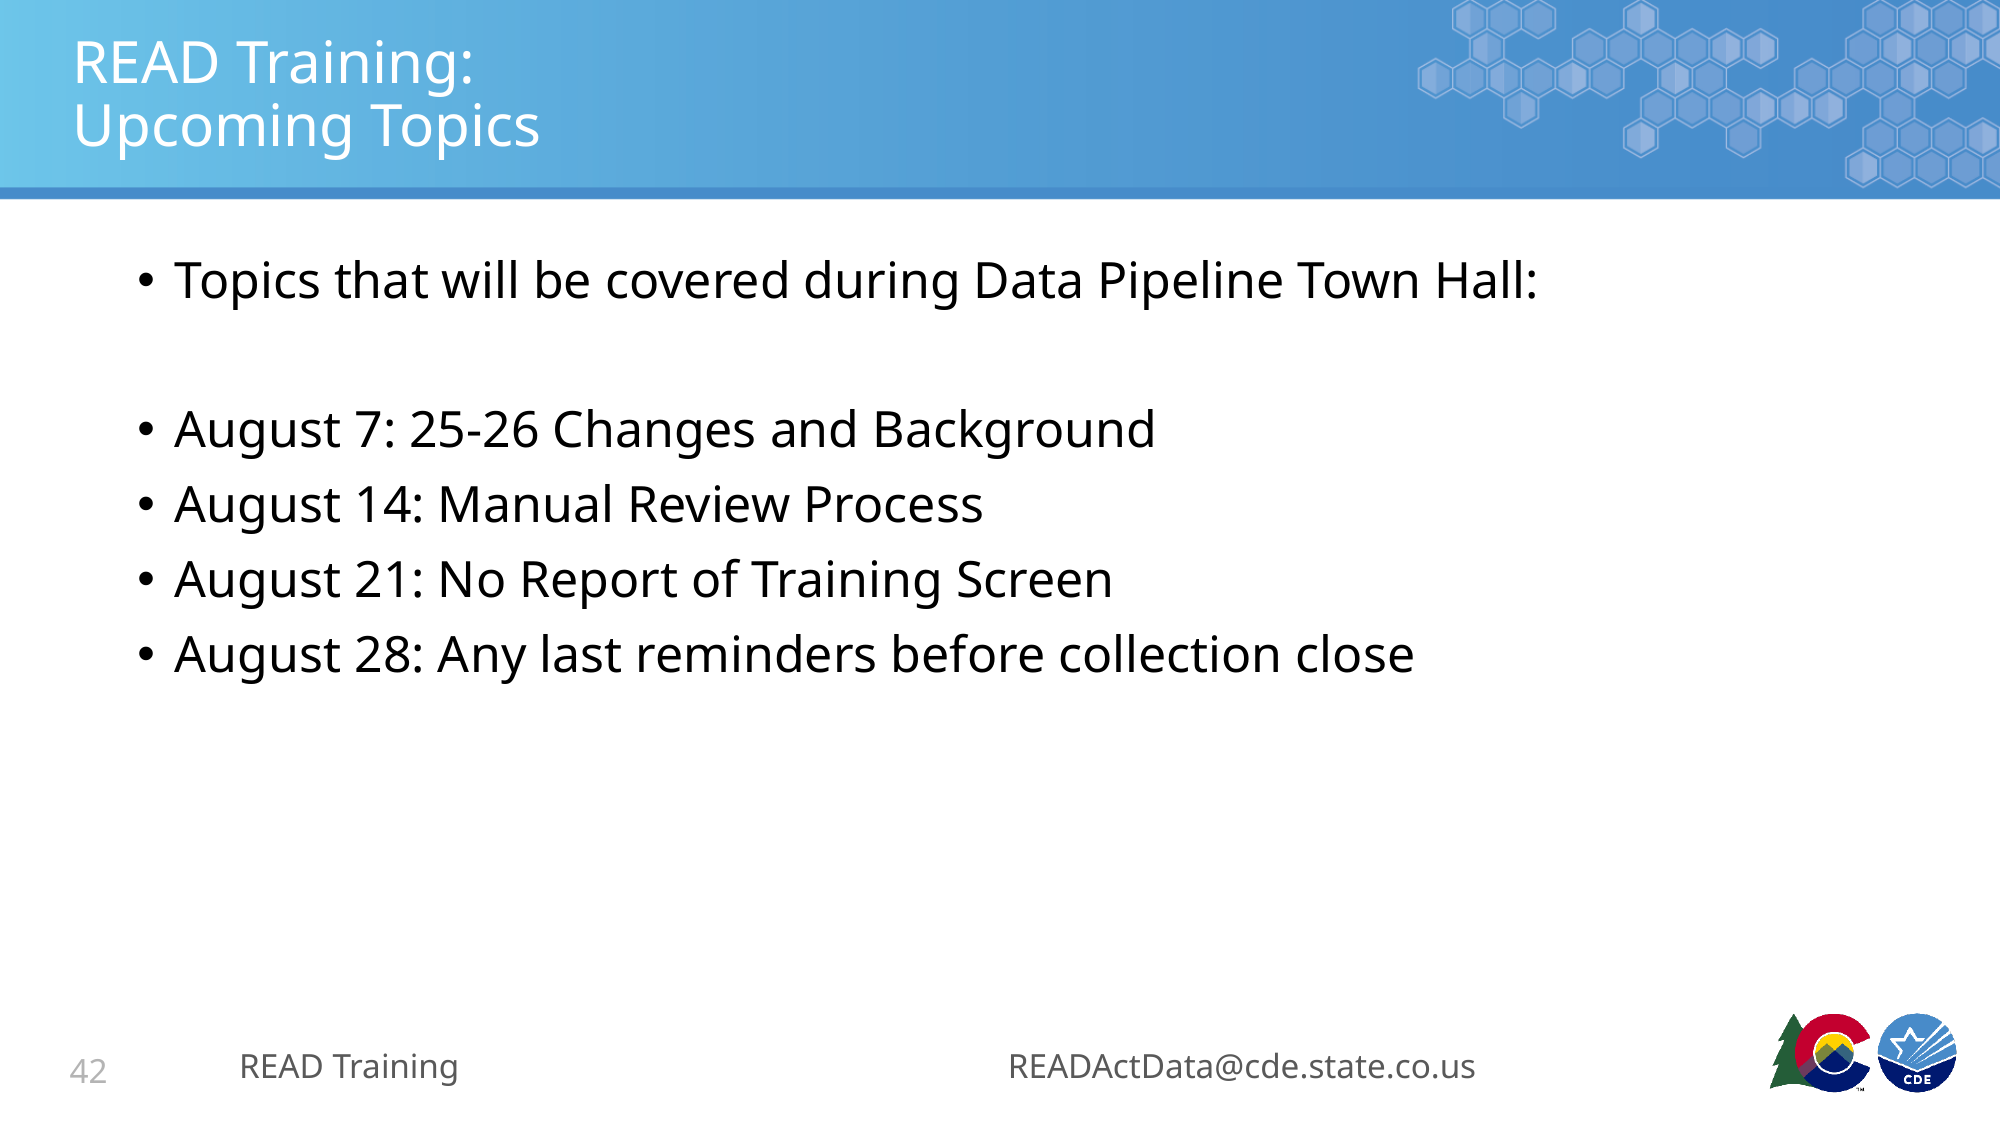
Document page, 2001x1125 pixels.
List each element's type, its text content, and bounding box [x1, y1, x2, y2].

list READ Training [224, 1042, 960, 1103]
picture [1768, 1012, 1957, 1093]
list Topics that will be covered during Data Pipeline Town Hall: August 7: 25-26 Changes and Background August 14: Manual Review Process August 21: No Report of Training Screen August 28: Any last reminders before collection close [137, 254, 1863, 969]
picture [0, 0, 2000, 200]
slide_number 42 [54, 1042, 191, 1103]
list READActData@cde.state.co.us [992, 1042, 1714, 1103]
title READ Training: Upcoming Topics [72, 33, 1396, 182]
